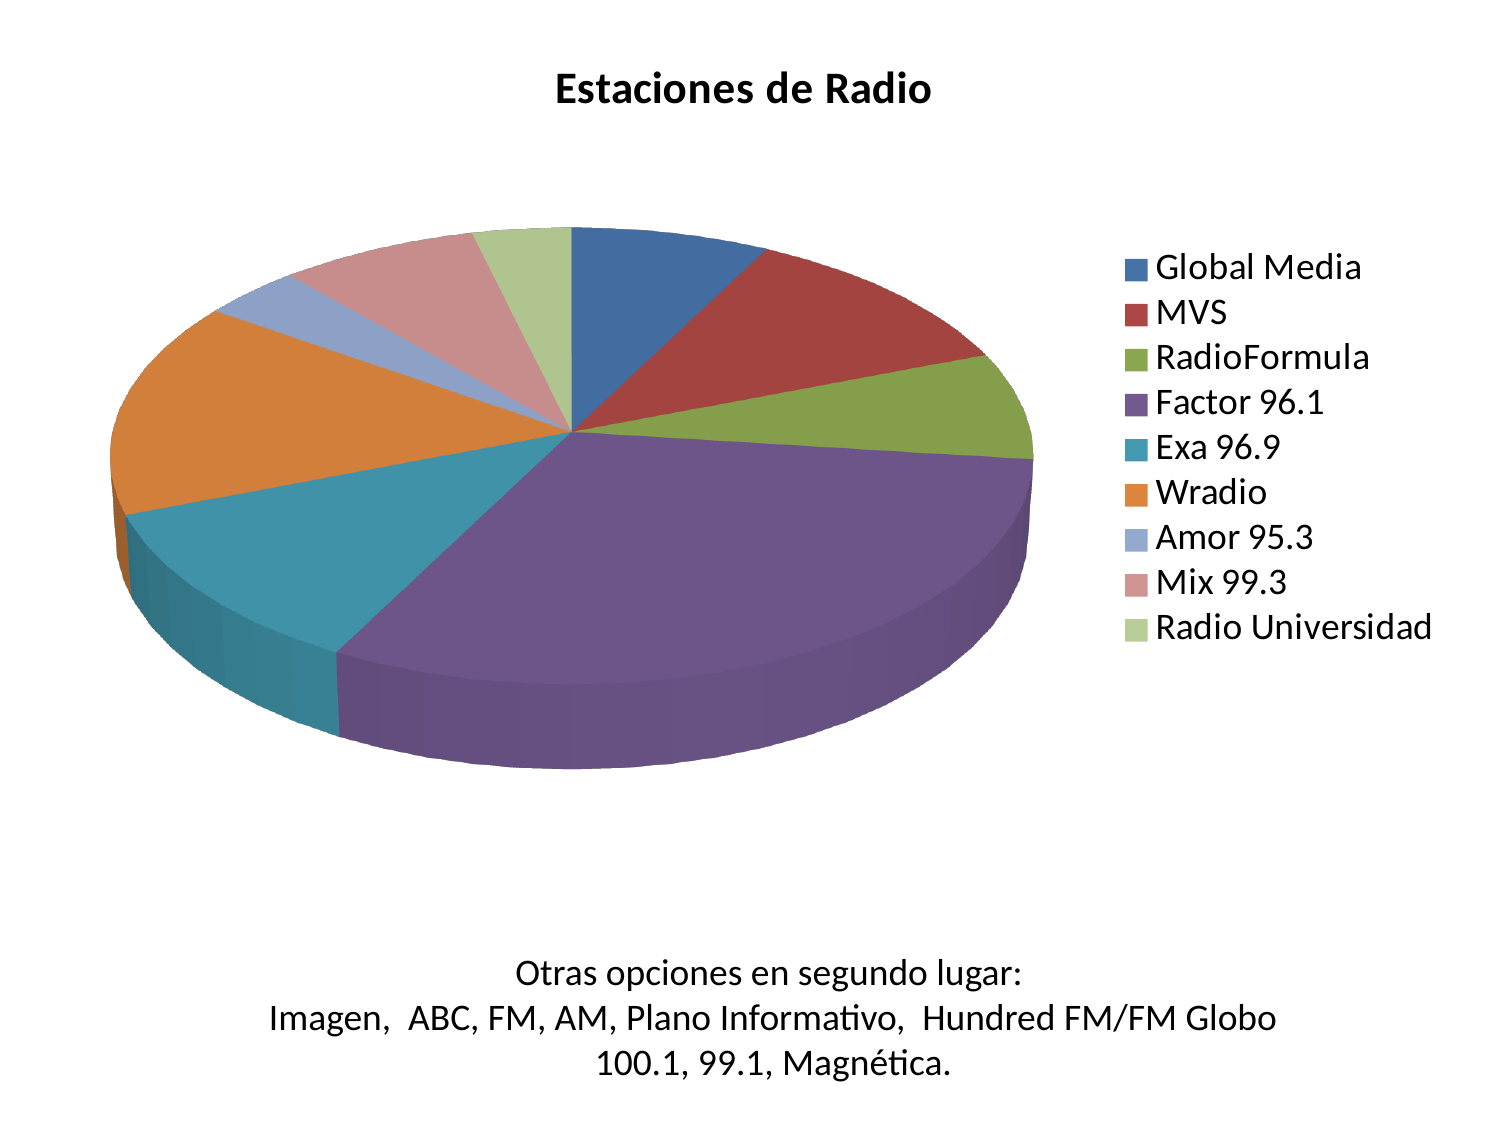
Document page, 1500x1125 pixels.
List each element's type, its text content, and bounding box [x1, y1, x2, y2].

chart [29, 30, 1459, 870]
text_box Otras opciones en segundo lugar: Imagen, ABC, FM, AM, Plano Informativo, Hundred FM/FM Globo 100.1, 99.1, Magnética. [230, 940, 1317, 1091]
